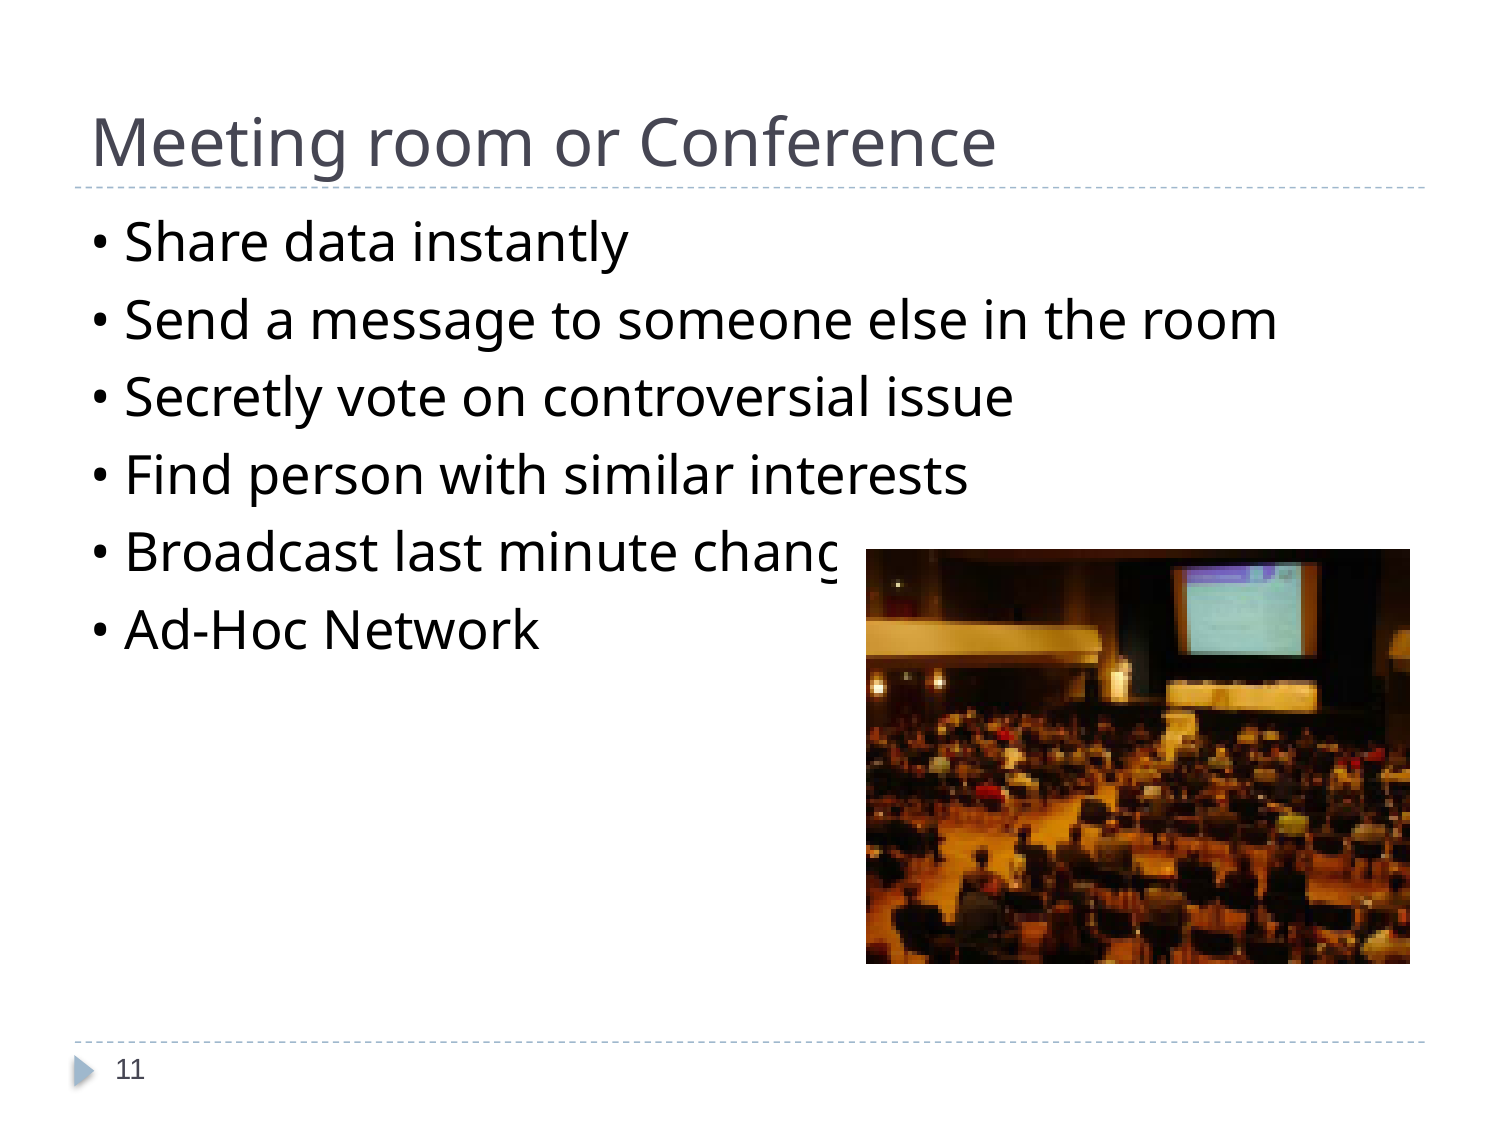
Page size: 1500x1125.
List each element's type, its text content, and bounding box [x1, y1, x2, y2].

title Meeting room or Conference [74, 24, 1426, 188]
picture [837, 499, 1437, 977]
slide_number 11 [100, 1042, 426, 1103]
list • Share data instantly • Send a message to someone else in the room • Secretly vote on controversial issue • Find person with similar interests • Broadcast last minute changes • Ad-Hoc Network [74, 199, 1426, 1011]
